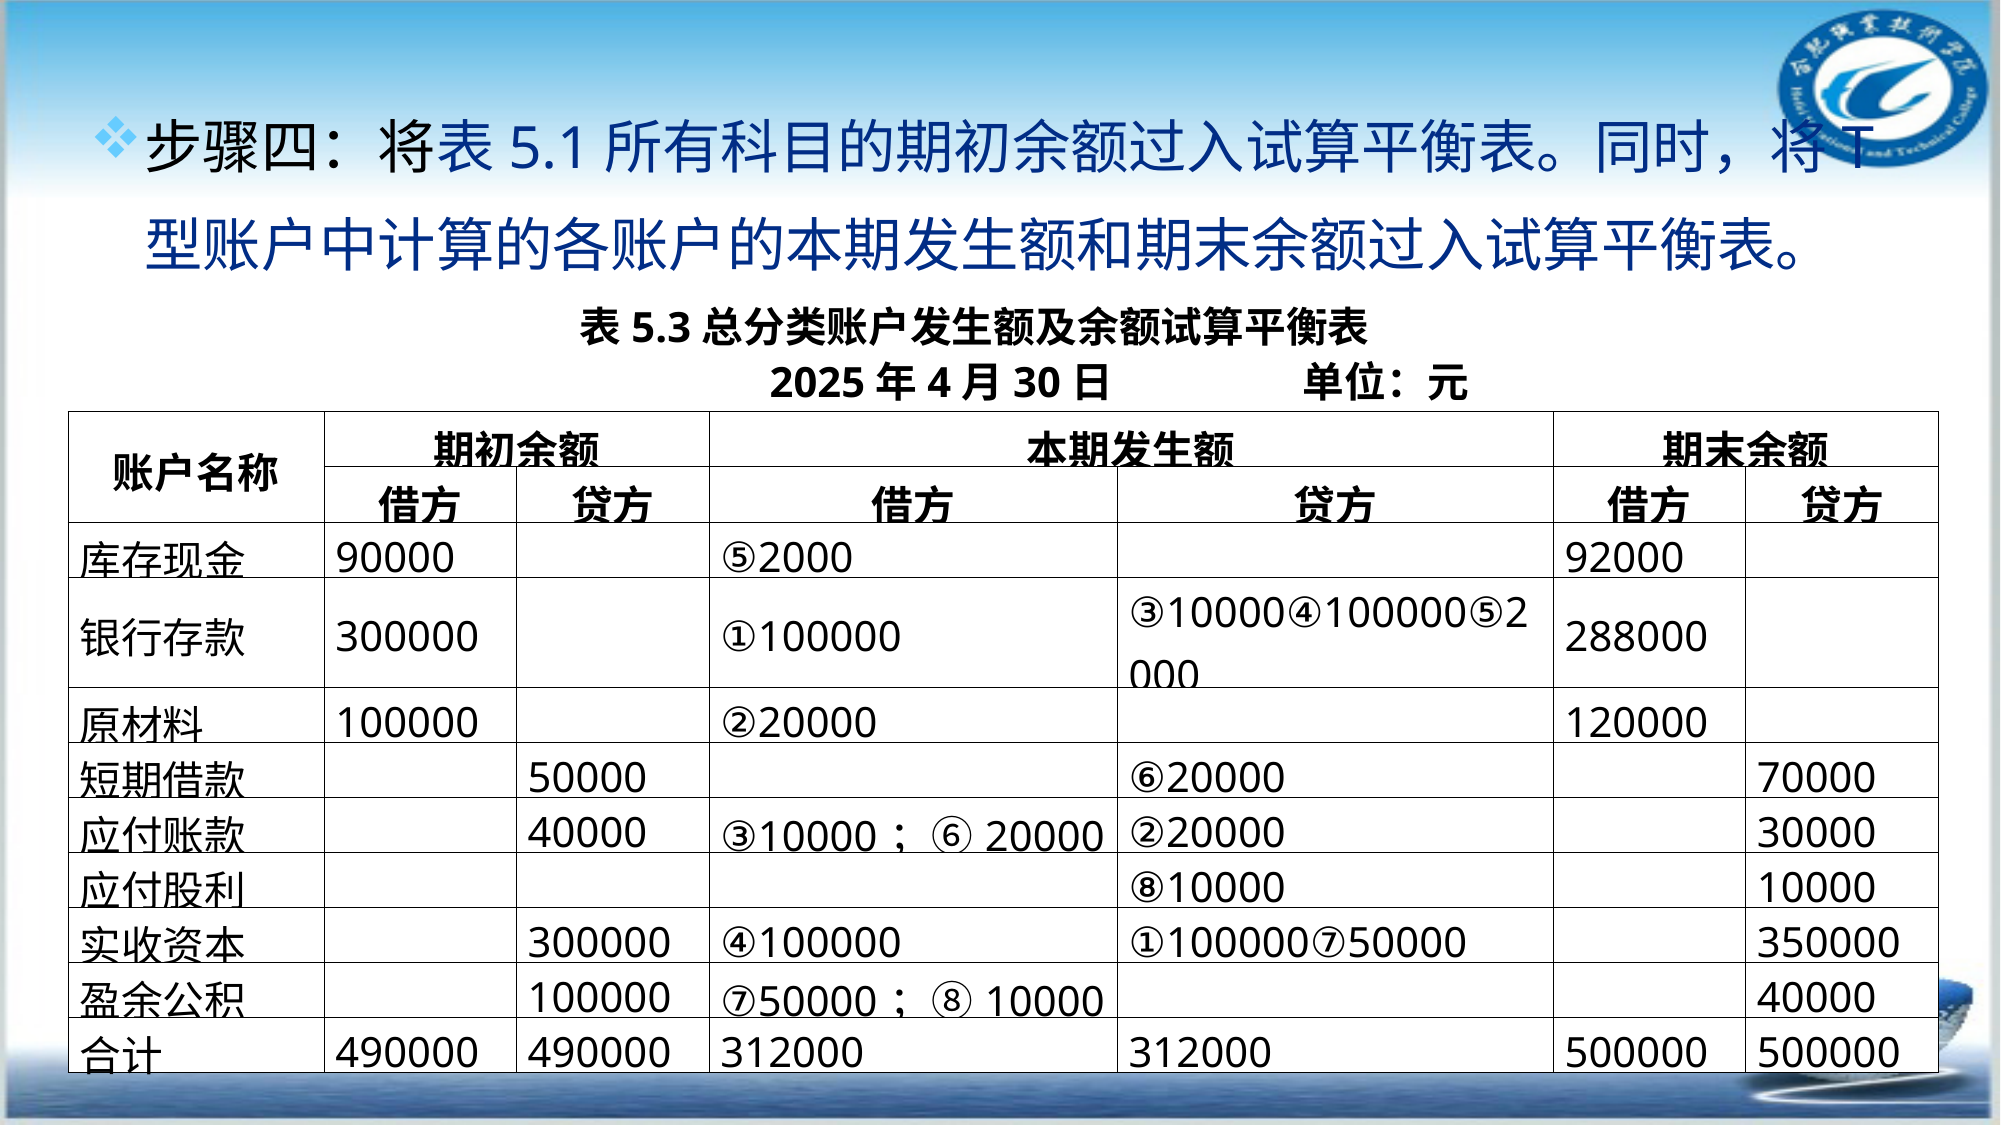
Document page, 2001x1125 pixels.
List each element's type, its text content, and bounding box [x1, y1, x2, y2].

table_cell 短期借款 [69, 743, 324, 797]
table_cell [1554, 743, 1745, 797]
table_cell 原材料 [69, 688, 324, 742]
table_cell 库存现金 [69, 523, 324, 577]
table_cell [1746, 578, 1938, 687]
table_header 本期发生额 [710, 412, 1553, 466]
table_cell 借方 [710, 467, 1117, 522]
table_cell [1554, 798, 1745, 852]
table_cell [1118, 963, 1553, 1017]
table_cell 合计 [69, 1018, 324, 1072]
table_cell 盈余公积 [69, 963, 324, 1017]
table_cell 90000 [325, 523, 516, 577]
text_box 表5.3总分类账户发生额及余额试算平衡表 2025年4月30日 单位：元 [425, 288, 1524, 411]
table_cell 70000 [1746, 743, 1938, 797]
table_cell ④100000 [710, 908, 1117, 962]
table_cell 贷方 [1118, 467, 1553, 522]
table_cell [517, 523, 709, 577]
table_cell [517, 688, 709, 742]
table_cell [1746, 523, 1938, 577]
table_cell 490000 [517, 1018, 709, 1072]
table_cell ⑥20000 [1118, 743, 1553, 797]
table_cell 贷方 [517, 467, 709, 522]
table_cell 100000 [325, 688, 516, 742]
table_cell 288000 [1554, 578, 1745, 687]
table_cell 312000 [1118, 1018, 1553, 1072]
table_cell [1554, 908, 1745, 962]
table_cell ⑤2000 [710, 523, 1117, 577]
table_cell [325, 743, 516, 797]
slide_number [1433, 1073, 1900, 1103]
table_cell [710, 853, 1117, 907]
table_cell [517, 853, 709, 907]
list 步骤四：将表5.1所有科目的期初余额过入试算平衡表。同时，将T型账户中计算的各账户的本期发生额和期末余额过入试算平衡表。 [74, 74, 1901, 411]
table_cell [325, 908, 516, 962]
table_cell ③10000④100000⑤2000 [1118, 578, 1553, 687]
table_cell 应付股利 [69, 853, 324, 907]
table_header 期末余额 [1554, 412, 1938, 466]
table_cell 应付账款 [69, 798, 324, 852]
table_cell ②20000 [710, 688, 1117, 742]
table_cell ②20000 [1118, 798, 1553, 852]
table_cell 40000 [517, 798, 709, 852]
table_cell 312000 [710, 1018, 1117, 1072]
table_cell 120000 [1554, 688, 1745, 742]
table_cell 借方 [1554, 467, 1745, 522]
table_cell 银行存款 [69, 578, 324, 687]
table_header 账户名称 [69, 412, 324, 522]
table_cell [325, 798, 516, 852]
table_cell [1554, 963, 1745, 1017]
table_cell ①100000 [710, 578, 1117, 687]
table_cell [517, 578, 709, 687]
table_cell 92000 [1554, 523, 1745, 577]
table_cell 30000 [1746, 798, 1938, 852]
table_cell ⑧10000 [1118, 853, 1553, 907]
table_header 期初余额 [325, 412, 709, 466]
table_cell 50000 [517, 743, 709, 797]
table_cell ⑦50000；⑧10000 [710, 963, 1117, 1017]
table_cell [710, 743, 1117, 797]
table_cell 490000 [325, 1018, 516, 1072]
table_cell [325, 853, 516, 907]
table_cell 100000 [517, 963, 709, 1017]
table_cell 40000 [1746, 963, 1938, 1017]
table_cell [325, 963, 516, 1017]
table_cell [1746, 688, 1938, 742]
table_cell 实收资本 [69, 908, 324, 962]
table_cell 借方 [325, 467, 516, 522]
table_cell [1118, 523, 1553, 577]
table_cell 贷方 [1746, 467, 1938, 522]
table_cell 350000 [1746, 908, 1938, 962]
table_cell 500000 [1746, 1018, 1938, 1072]
table_cell 10000 [1746, 853, 1938, 907]
table_cell 300000 [517, 908, 709, 962]
table_cell [1554, 853, 1745, 907]
table_cell ①100000⑦50000 [1118, 908, 1553, 962]
table_cell 500000 [1554, 1018, 1745, 1072]
picture [0, 0, 2001, 1125]
table_cell [1118, 688, 1553, 742]
table_cell ③10000；⑥20000 [710, 798, 1117, 852]
table_cell 300000 [325, 578, 516, 687]
